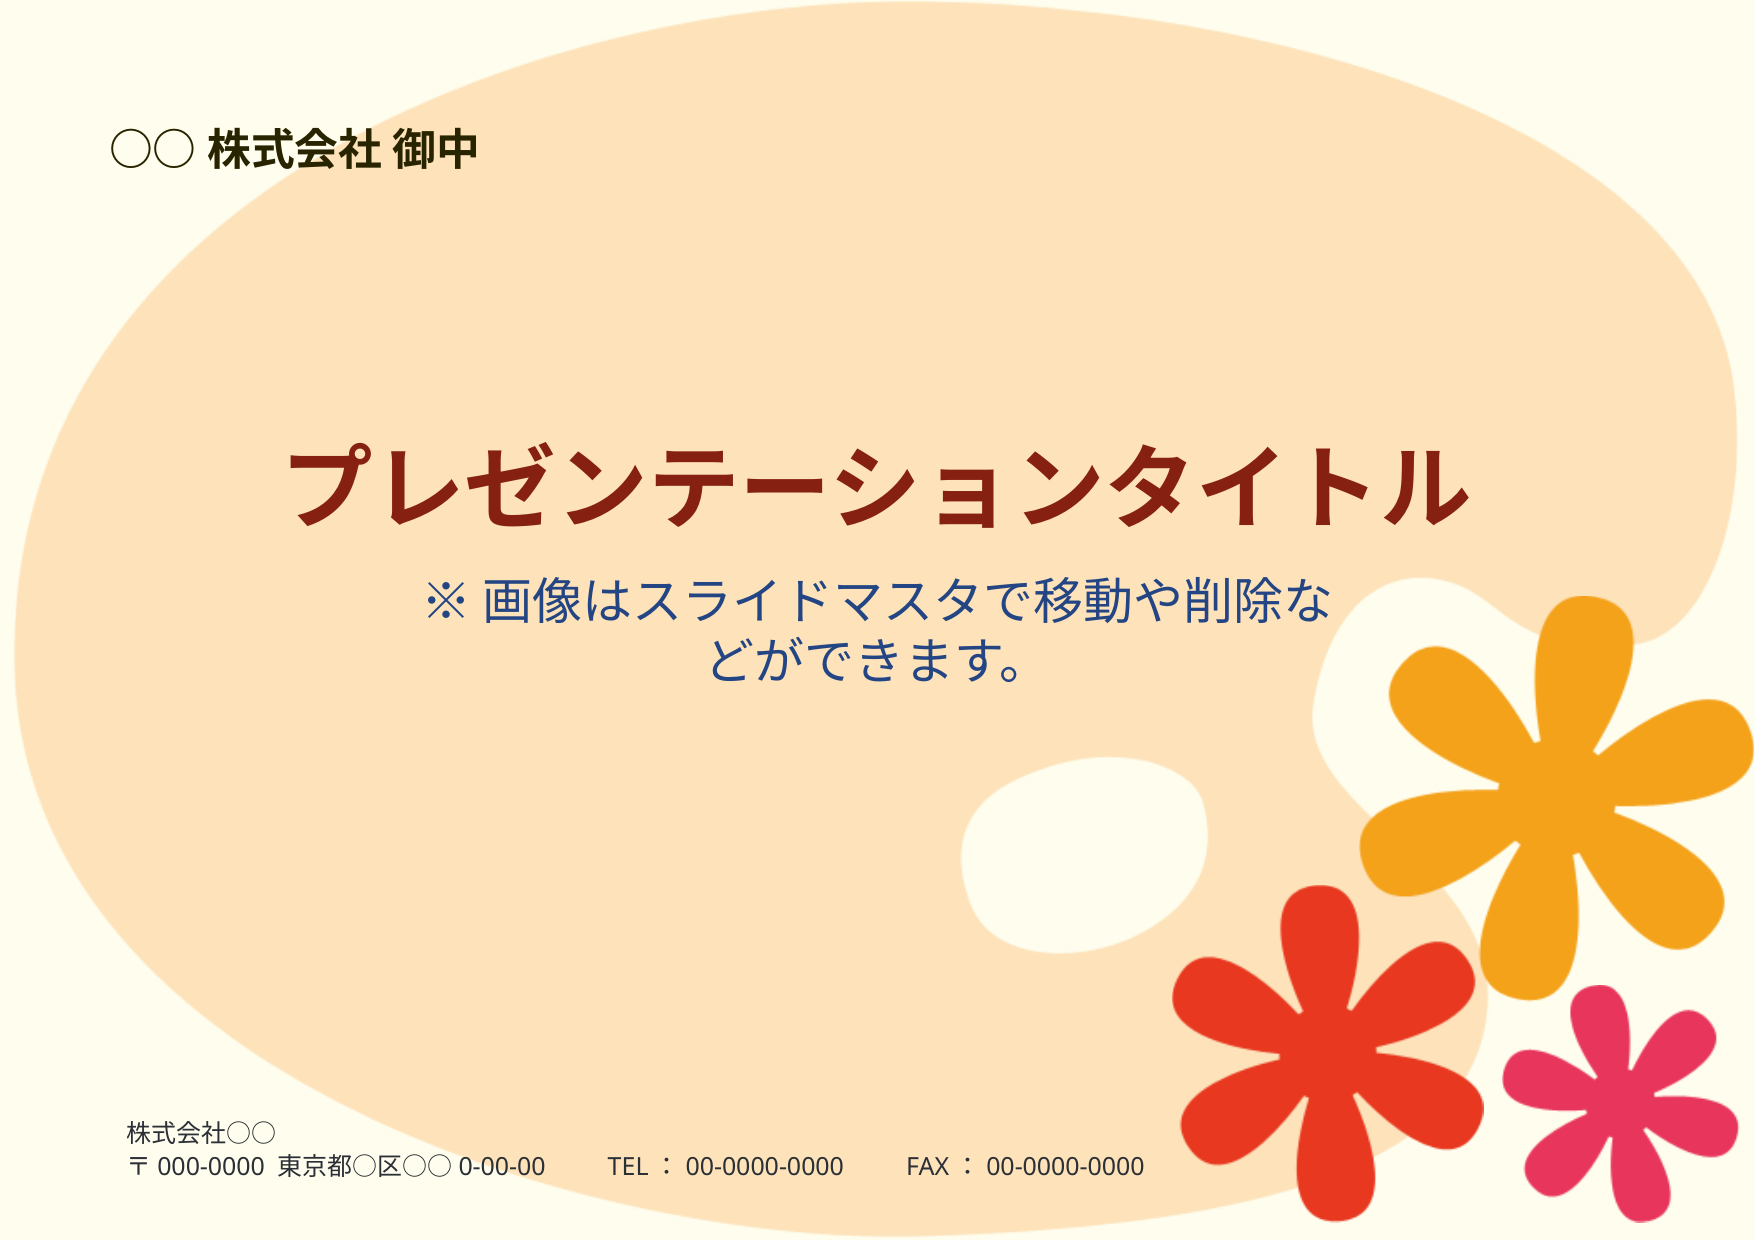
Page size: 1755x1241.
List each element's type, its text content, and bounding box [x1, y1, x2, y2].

picture [2, 0, 1755, 1241]
subtitle ※画像はスライドマスタで移動や削除などができます。 [392, 560, 1362, 634]
title プレゼンテーションタイトル [250, 428, 1504, 540]
text_box ○○株式会社 御中 [109, 112, 1160, 184]
text_box 株式会社○○ 〒000-0000 東京都○区○○0-00-00 TEL：00-0000-0000 FAX：00-0000-0000 [109, 1116, 1160, 1199]
